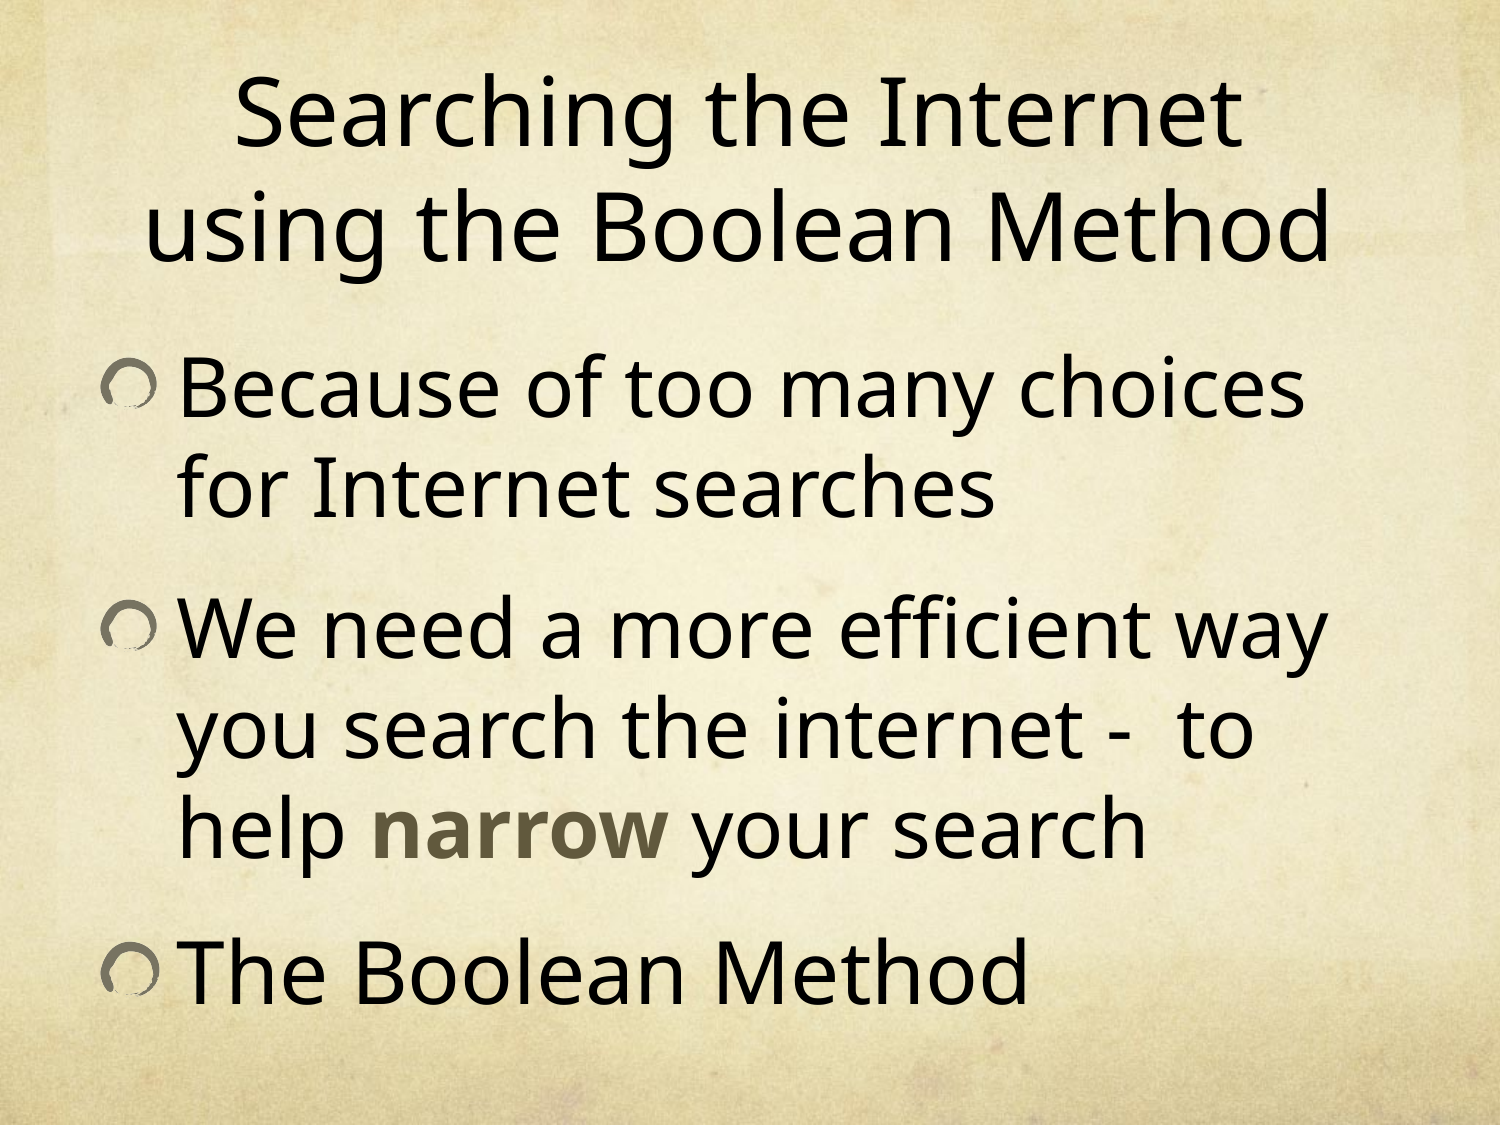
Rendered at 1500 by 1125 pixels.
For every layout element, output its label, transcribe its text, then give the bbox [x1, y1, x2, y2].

list Because of too many choices for Internet searches We need a more efficient way you search the internet - to help narrow your search The Boolean Method [85, 326, 1357, 981]
title Searching the Internet using the Boolean Method [85, 152, 1393, 295]
picture [0, 0, 1500, 1125]
